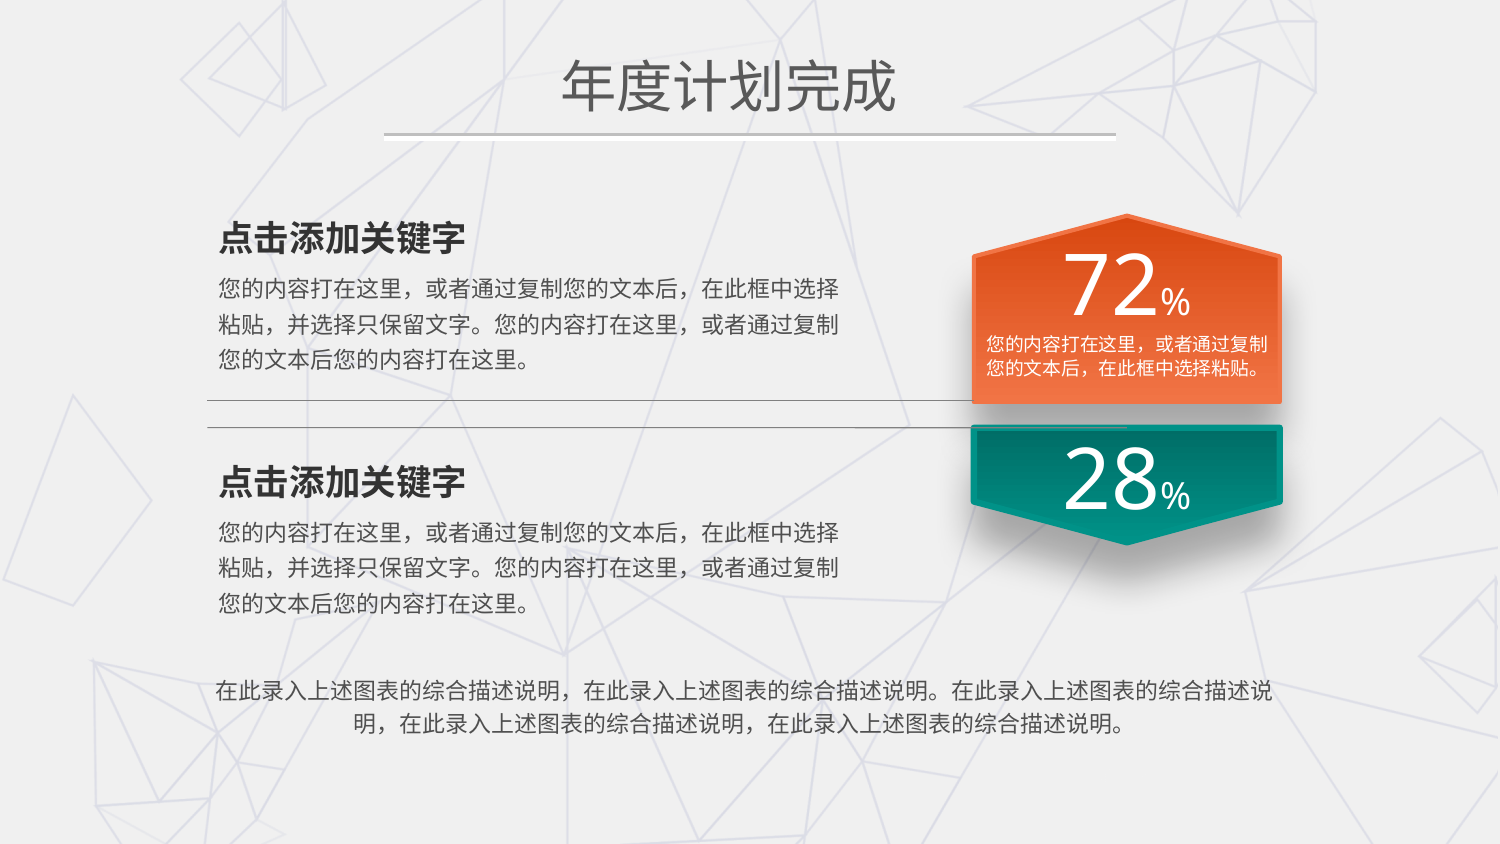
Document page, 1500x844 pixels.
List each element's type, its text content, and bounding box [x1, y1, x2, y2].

text_box 28% [973, 427, 1280, 543]
text_box 您的内容打在这里，或者通过复制您的文本后，在此框中选择粘贴，并选择只保留文字。您的内容打在这里，或者通过复制您的文本后您的内容打在这里。 [207, 504, 854, 623]
text_box 点击添加关键字 [207, 210, 551, 260]
text_box 点击添加关键字 [207, 454, 551, 504]
text_box 72% 您的内容打在这里，或者通过复制您的文本后，在此框中选择粘贴。 [973, 215, 1280, 402]
picture [0, 0, 1498, 844]
title 年度计划完成 [280, 51, 1178, 136]
text_box 您的内容打在这里，或者通过复制您的文本后，在此框中选择粘贴，并选择只保留文字。您的内容打在这里，或者通过复制您的文本后您的内容打在这里。 [207, 260, 854, 379]
text_box 在此录入上述图表的综合描述说明，在此录入上述图表的综合描述说明。在此录入上述图表的综合描述说明，在此录入上述图表的综合描述说明，在此录入上述图表的综合描述说明。 [194, 665, 1295, 743]
